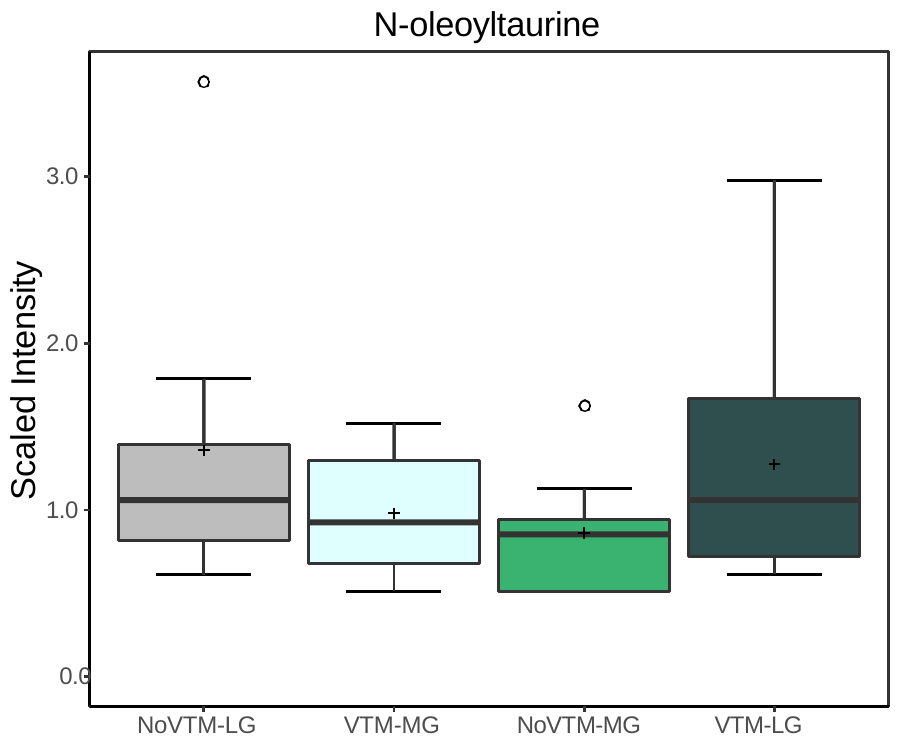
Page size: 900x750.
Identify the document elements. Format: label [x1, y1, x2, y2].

text_box [83, 50, 891, 738]
footer [57, 661, 95, 750]
text_box [371, 0, 607, 44]
slide_number [134, 713, 290, 750]
text_box [1, 256, 82, 523]
text_box [44, 158, 82, 190]
